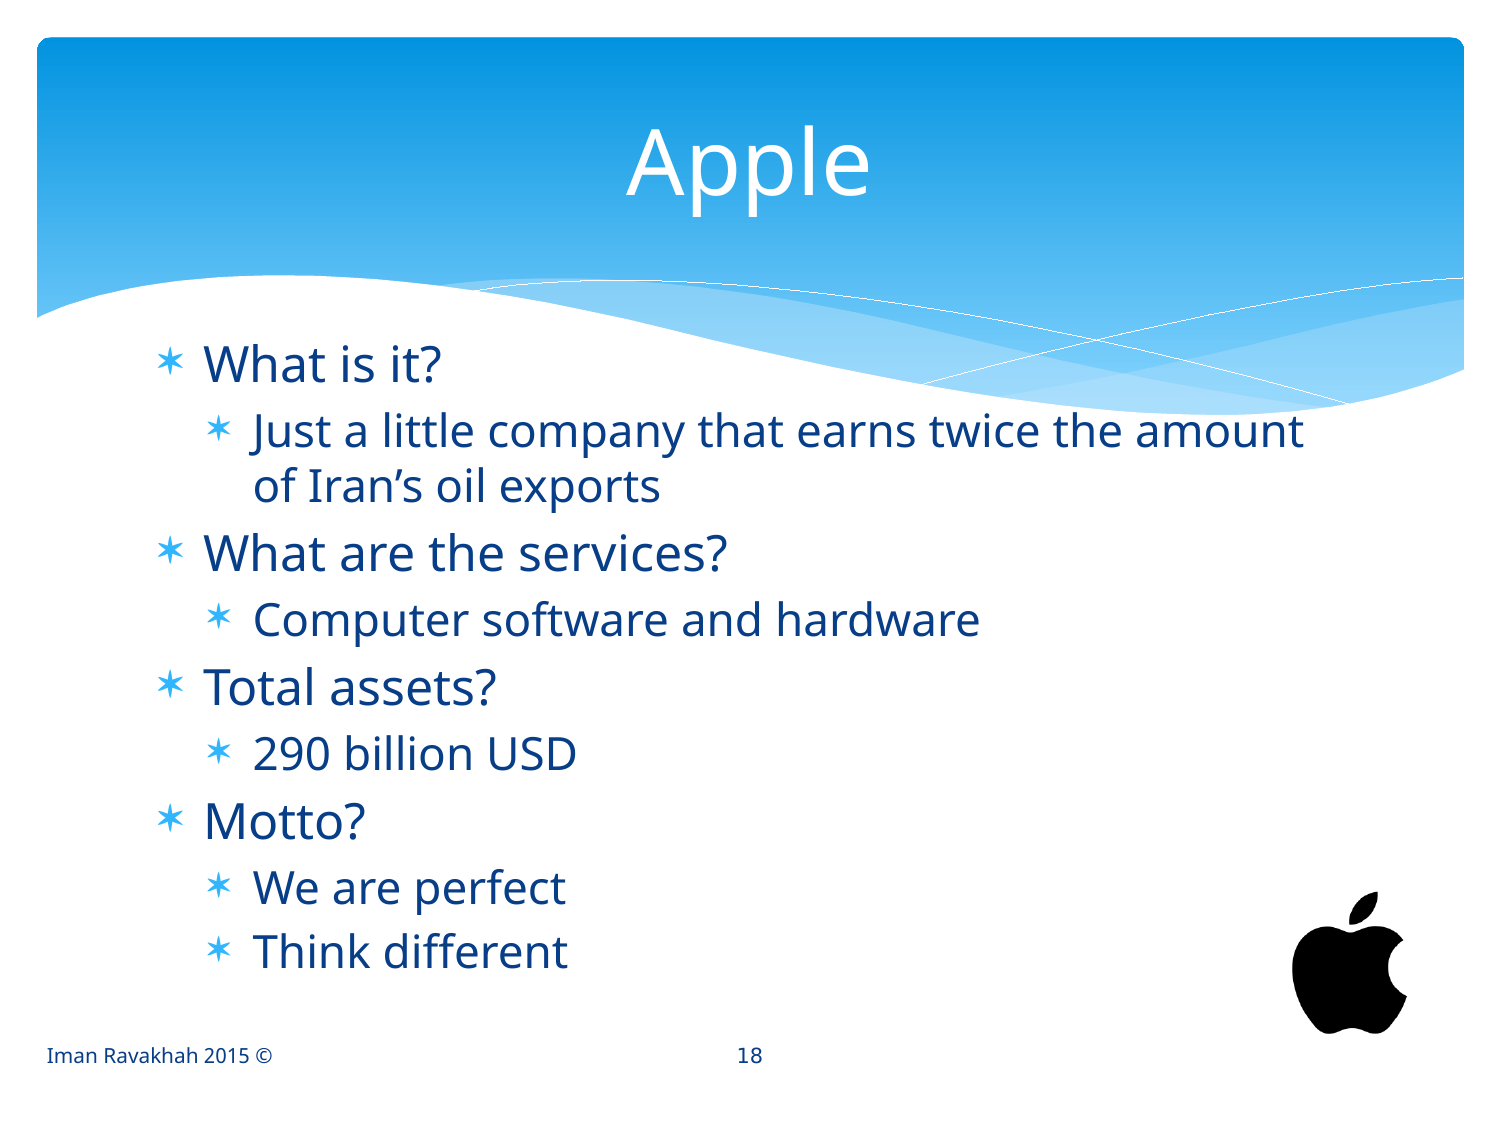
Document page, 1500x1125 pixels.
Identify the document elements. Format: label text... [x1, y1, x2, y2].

title Apple [75, 55, 1425, 261]
picture [1274, 887, 1426, 1038]
list What is it? Just a little company that earns twice the amount of Iran’s oil exports What are the services? Computer software and hardware Total assets? 290 billion USD Motto? We are perfect Think different [143, 324, 1359, 1005]
slide_number 18 [654, 1025, 846, 1086]
footer © 2015 Iman Ravakhah [31, 1025, 653, 1086]
